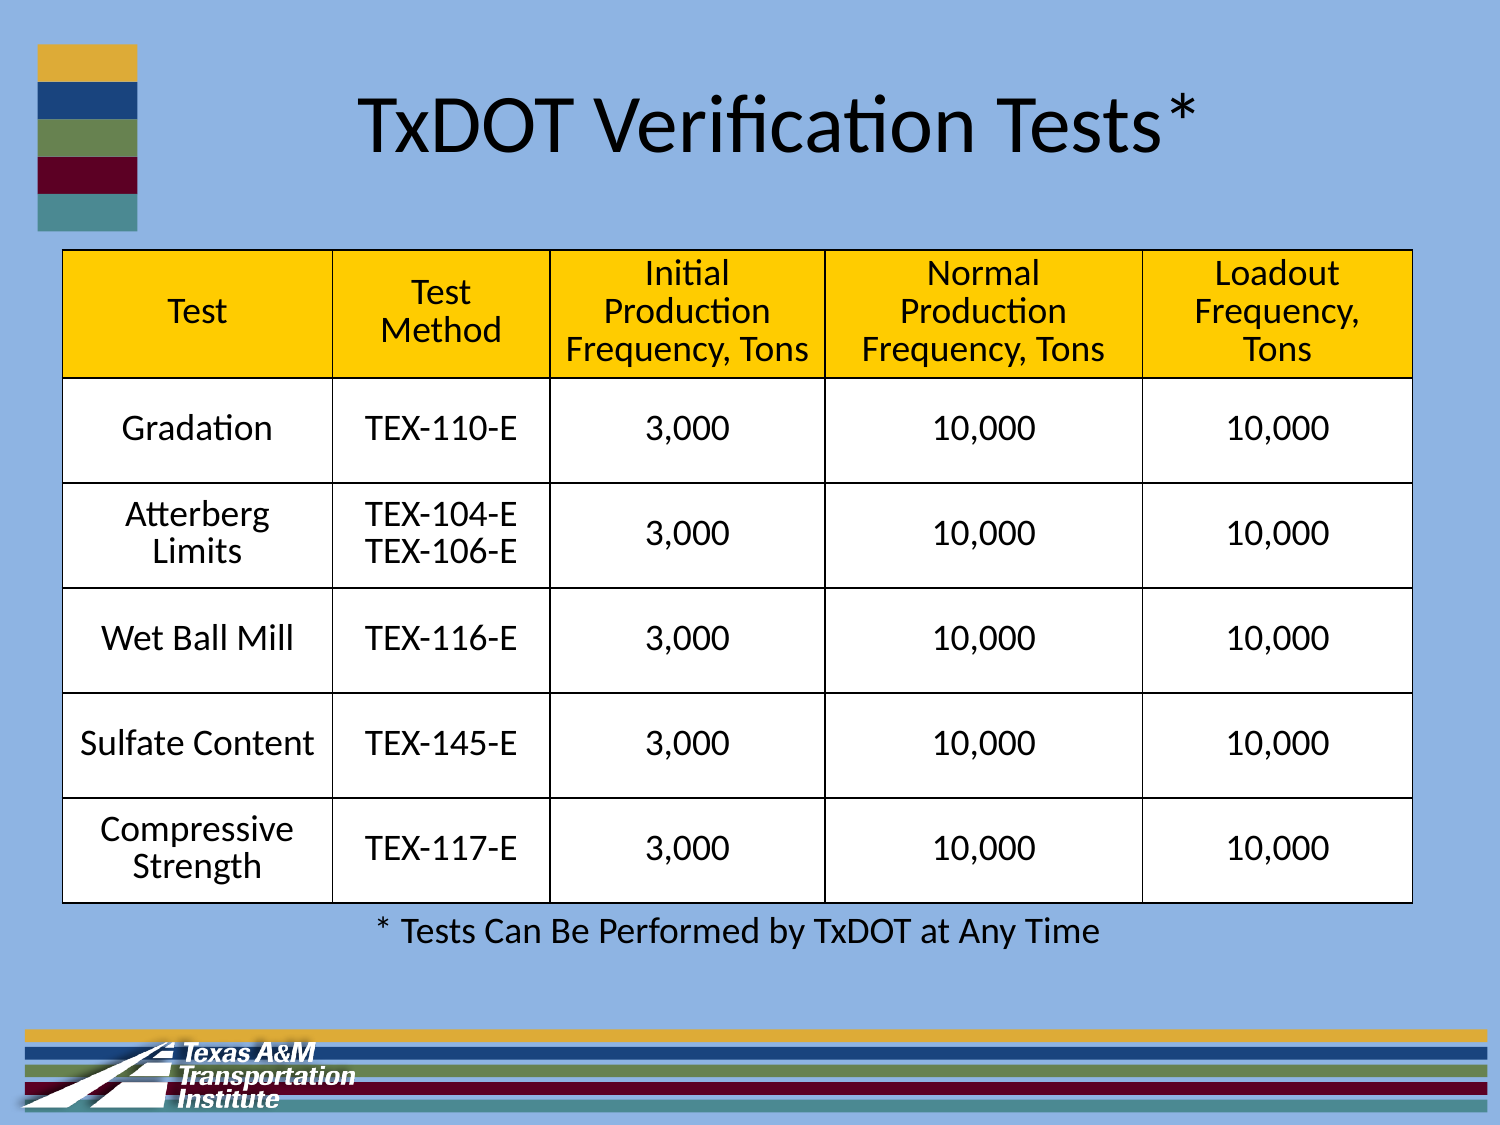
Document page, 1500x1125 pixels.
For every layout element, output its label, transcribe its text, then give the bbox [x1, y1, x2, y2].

table_cell 3,000 [551, 799, 824, 902]
table_cell TEX-116-E [333, 589, 549, 692]
table_header Test [63, 251, 332, 377]
table_cell Wet Ball Mill [63, 589, 332, 692]
table_cell 3,000 [551, 694, 824, 797]
picture [20, 1042, 355, 1108]
table_cell TEX-110-E [333, 379, 549, 482]
table_cell Compressive Strength [63, 799, 332, 902]
table_cell 10,000 [826, 799, 1142, 902]
table_cell 10,000 [1143, 589, 1412, 692]
table_header Test Method [333, 251, 549, 377]
table_cell 10,000 [826, 589, 1142, 692]
table_cell Sulfate Content [63, 694, 332, 797]
table_cell 3,000 [551, 589, 824, 692]
table_cell Atterberg Limits [63, 484, 332, 587]
title TxDOT Verification Tests* [137, 24, 1426, 213]
table_cell 10,000 [826, 484, 1142, 587]
table_cell 3,000 [551, 484, 824, 587]
table_cell * Tests Can Be Performed by TxDOT at Any Time [62, 904, 1412, 964]
table_cell 10,000 [1143, 379, 1412, 482]
table_header Loadout Frequency, Tons [1143, 251, 1412, 377]
table_header Initial Production Frequency, Tons [551, 251, 824, 377]
table_cell 10,000 [1143, 484, 1412, 587]
table_cell 10,000 [1143, 799, 1412, 902]
table_cell 10,000 [1143, 694, 1412, 797]
table_cell Gradation [63, 379, 332, 482]
table_cell TEX-104-E TEX-106-E [333, 484, 549, 587]
table_cell 10,000 [826, 379, 1142, 482]
table_header Normal Production Frequency, Tons [826, 251, 1142, 377]
table_cell 3,000 [551, 379, 824, 482]
table_cell TEX-117-E [333, 799, 549, 902]
table_cell 10,000 [826, 694, 1142, 797]
table_cell TEX-145-E [333, 694, 549, 797]
